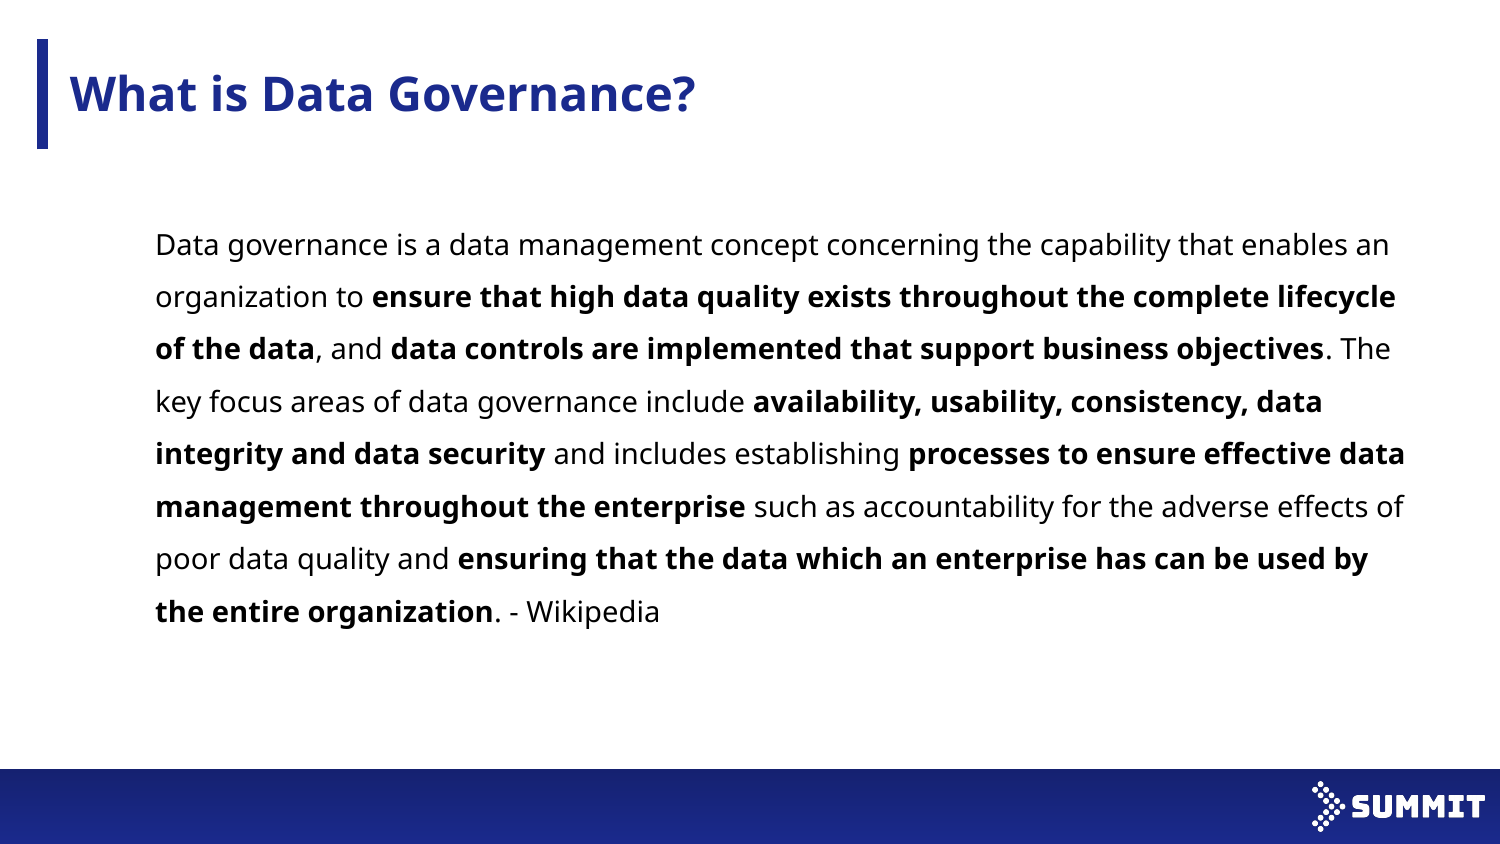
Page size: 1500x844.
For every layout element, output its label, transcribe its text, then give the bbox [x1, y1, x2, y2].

text_box Data governance is a data management concept concerning the capability that enables an organization to ensure that high data quality exists throughout the complete lifecycle of the data, and data controls are implemented that support business objectives. The key focus areas of data governance include availability, usability, consistency, data integrity and data security and includes establishing processes to ensure effective data management throughout the enterprise such as accountability for the adverse effects of poor data quality and ensuring that the data which an enterprise has can be used by the entire organization. - Wikipedia [77, 205, 1423, 631]
text_box What is Data Governance? [66, 60, 1346, 124]
picture [1312, 781, 1485, 832]
